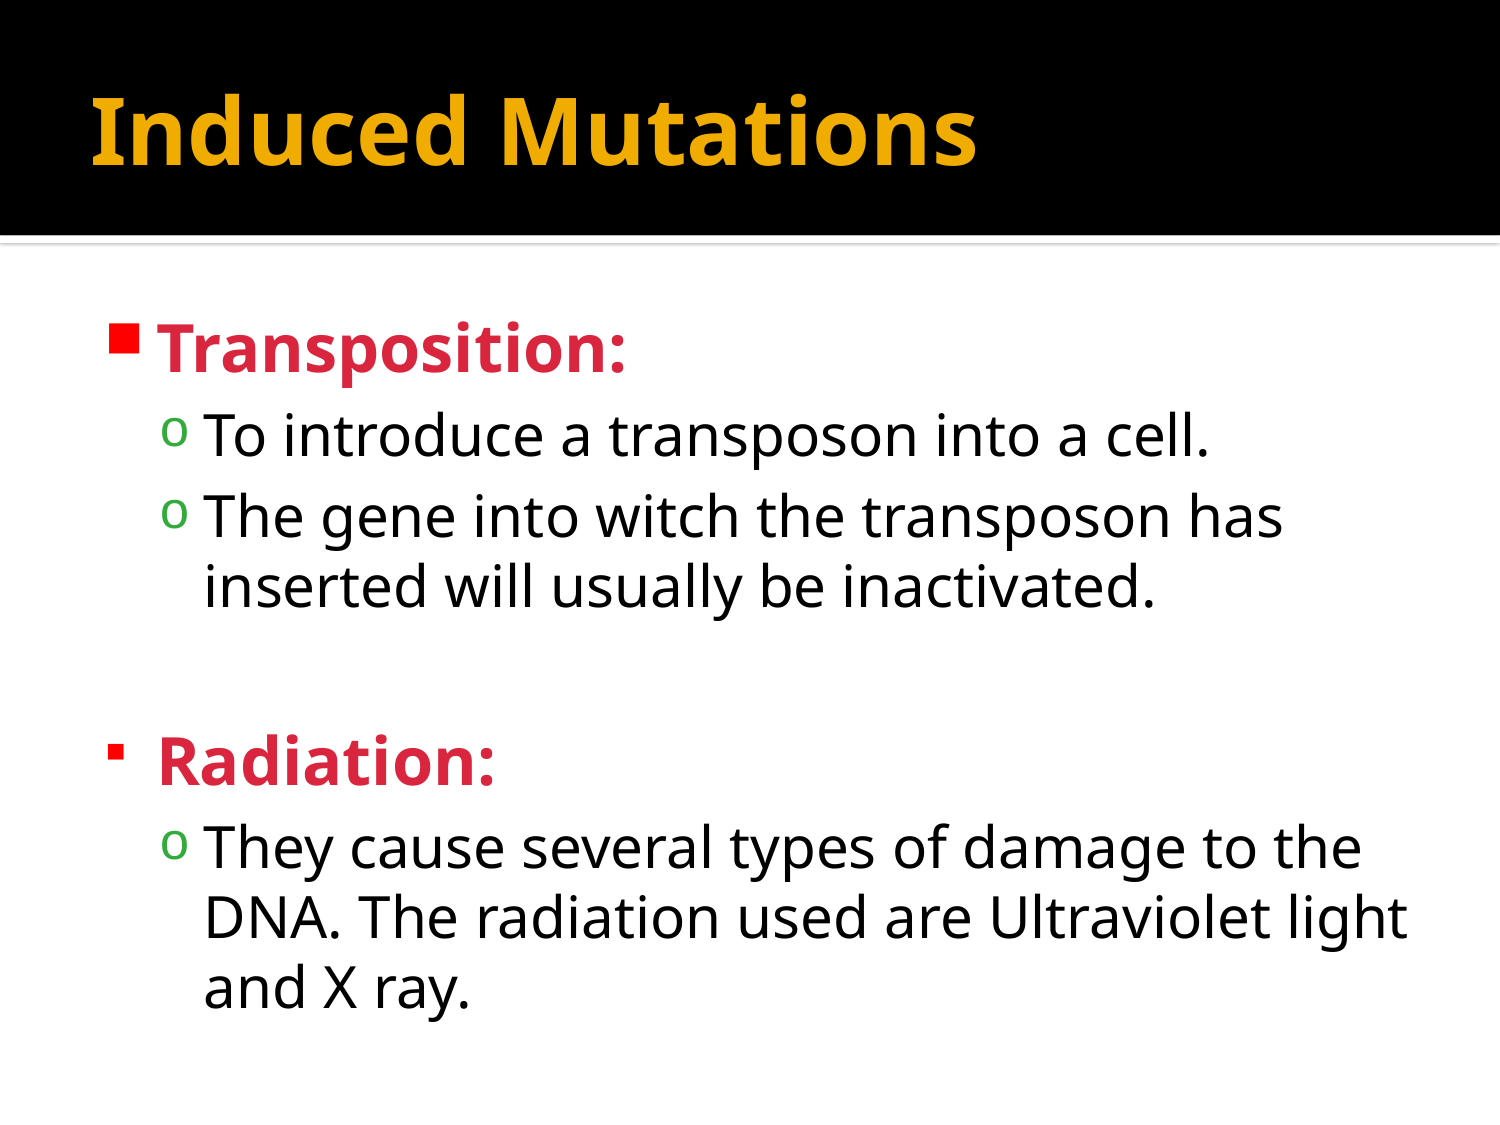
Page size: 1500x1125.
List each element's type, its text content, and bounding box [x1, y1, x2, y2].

title Induced Mutations [75, 25, 1425, 231]
list Transposition: To introduce a transposon into a cell. The gene into witch the transposon has inserted will usually be inactivated. Radiation: They cause several types of damage to the DNA. The radiation used are Ultraviolet light and X ray. [75, 291, 1425, 1050]
